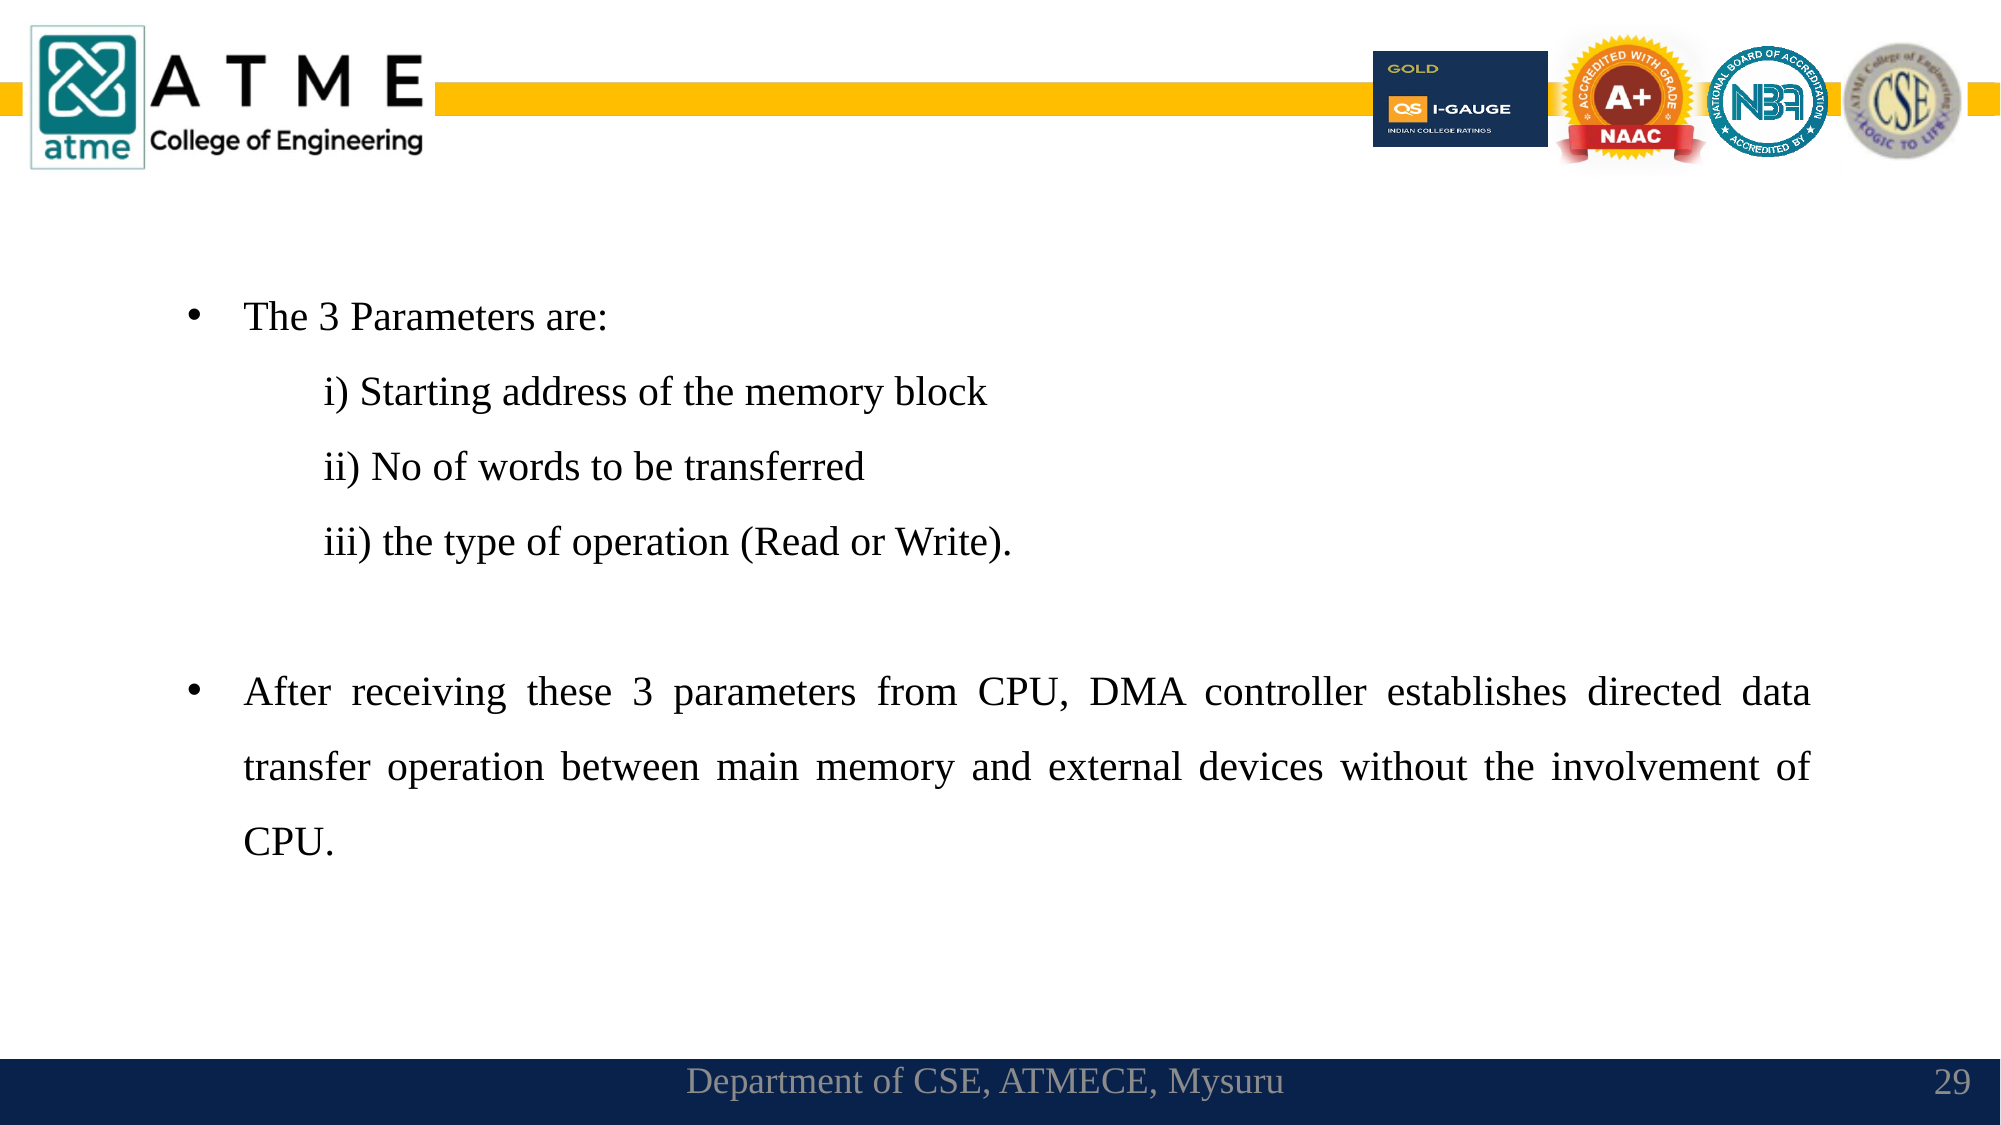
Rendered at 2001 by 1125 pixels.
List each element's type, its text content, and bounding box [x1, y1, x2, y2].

picture [0, 1059, 2001, 1125]
picture [1373, 20, 1828, 180]
slide_number 29 [1511, 1057, 1972, 1103]
picture [1840, 26, 1968, 176]
footer Department of CSE, ATMECE, Mysuru [501, 1056, 1470, 1102]
text_box The 3 Parameters are: i) Starting address of the memory block ii) No of words to be transferred iii) the type of operation (Read or Write). After receiving these 3 parameters from CPU, DMA controller establishes directed data transfer operation between main memory and external devices without the involvement of CPU. [172, 256, 1828, 872]
picture [22, 15, 435, 178]
